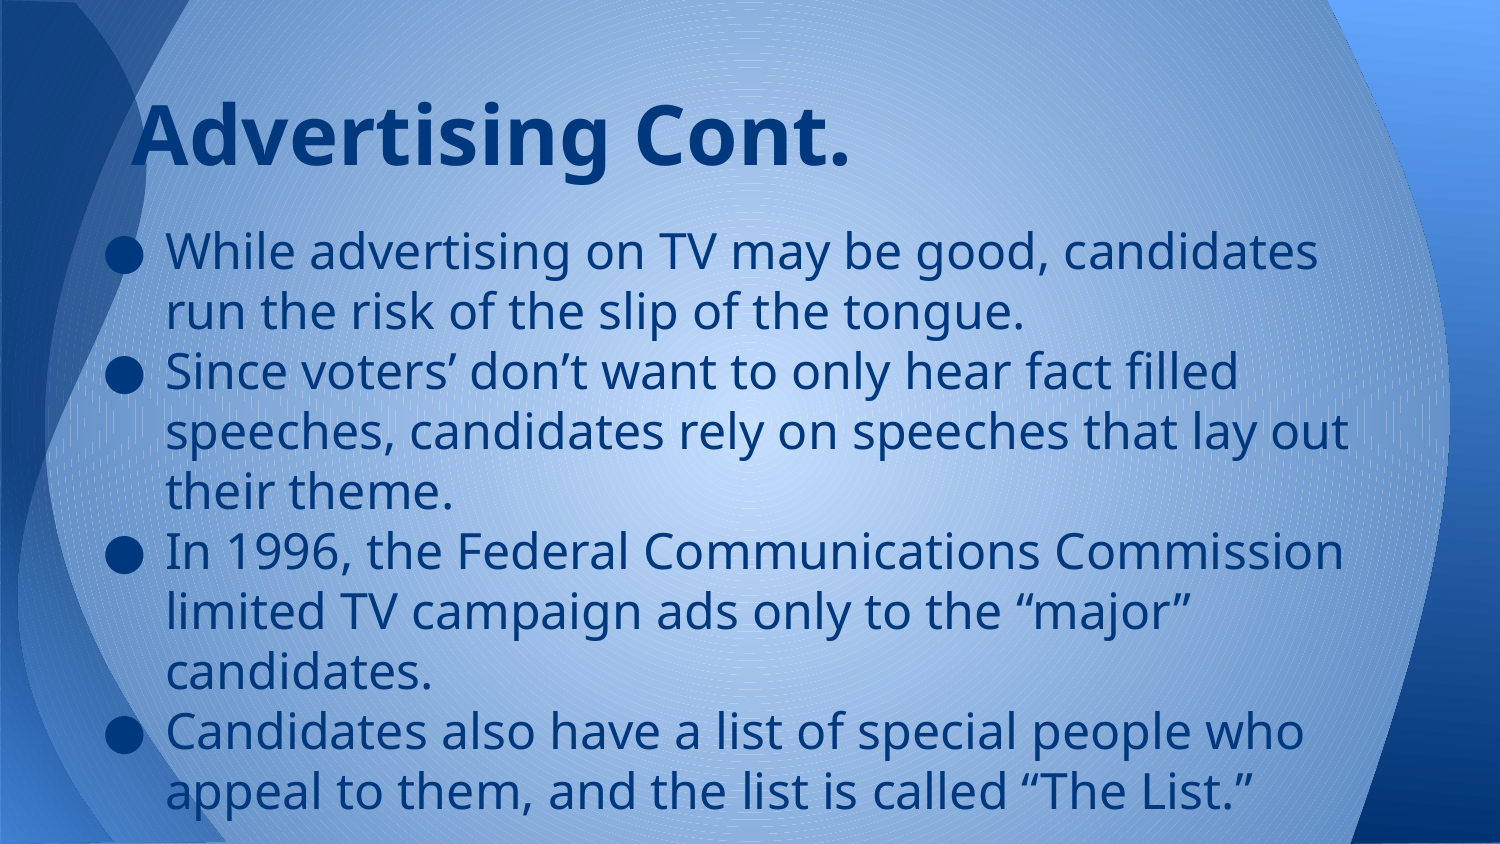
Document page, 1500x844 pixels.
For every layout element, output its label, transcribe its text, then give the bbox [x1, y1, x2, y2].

title Advertising Cont. [75, 33, 1425, 197]
list While advertising on TV may be good, candidates run the risk of the slip of the tongue. Since voters’ don’t want to only hear fact filled speeches, candidates rely on speeches that lay out their theme. In 1996, the Federal Communications Commission limited TV campaign ads only to the “major” candidates. Candidates also have a list of special people who appeal to them, and the list is called “The List.” [75, 204, 1425, 829]
